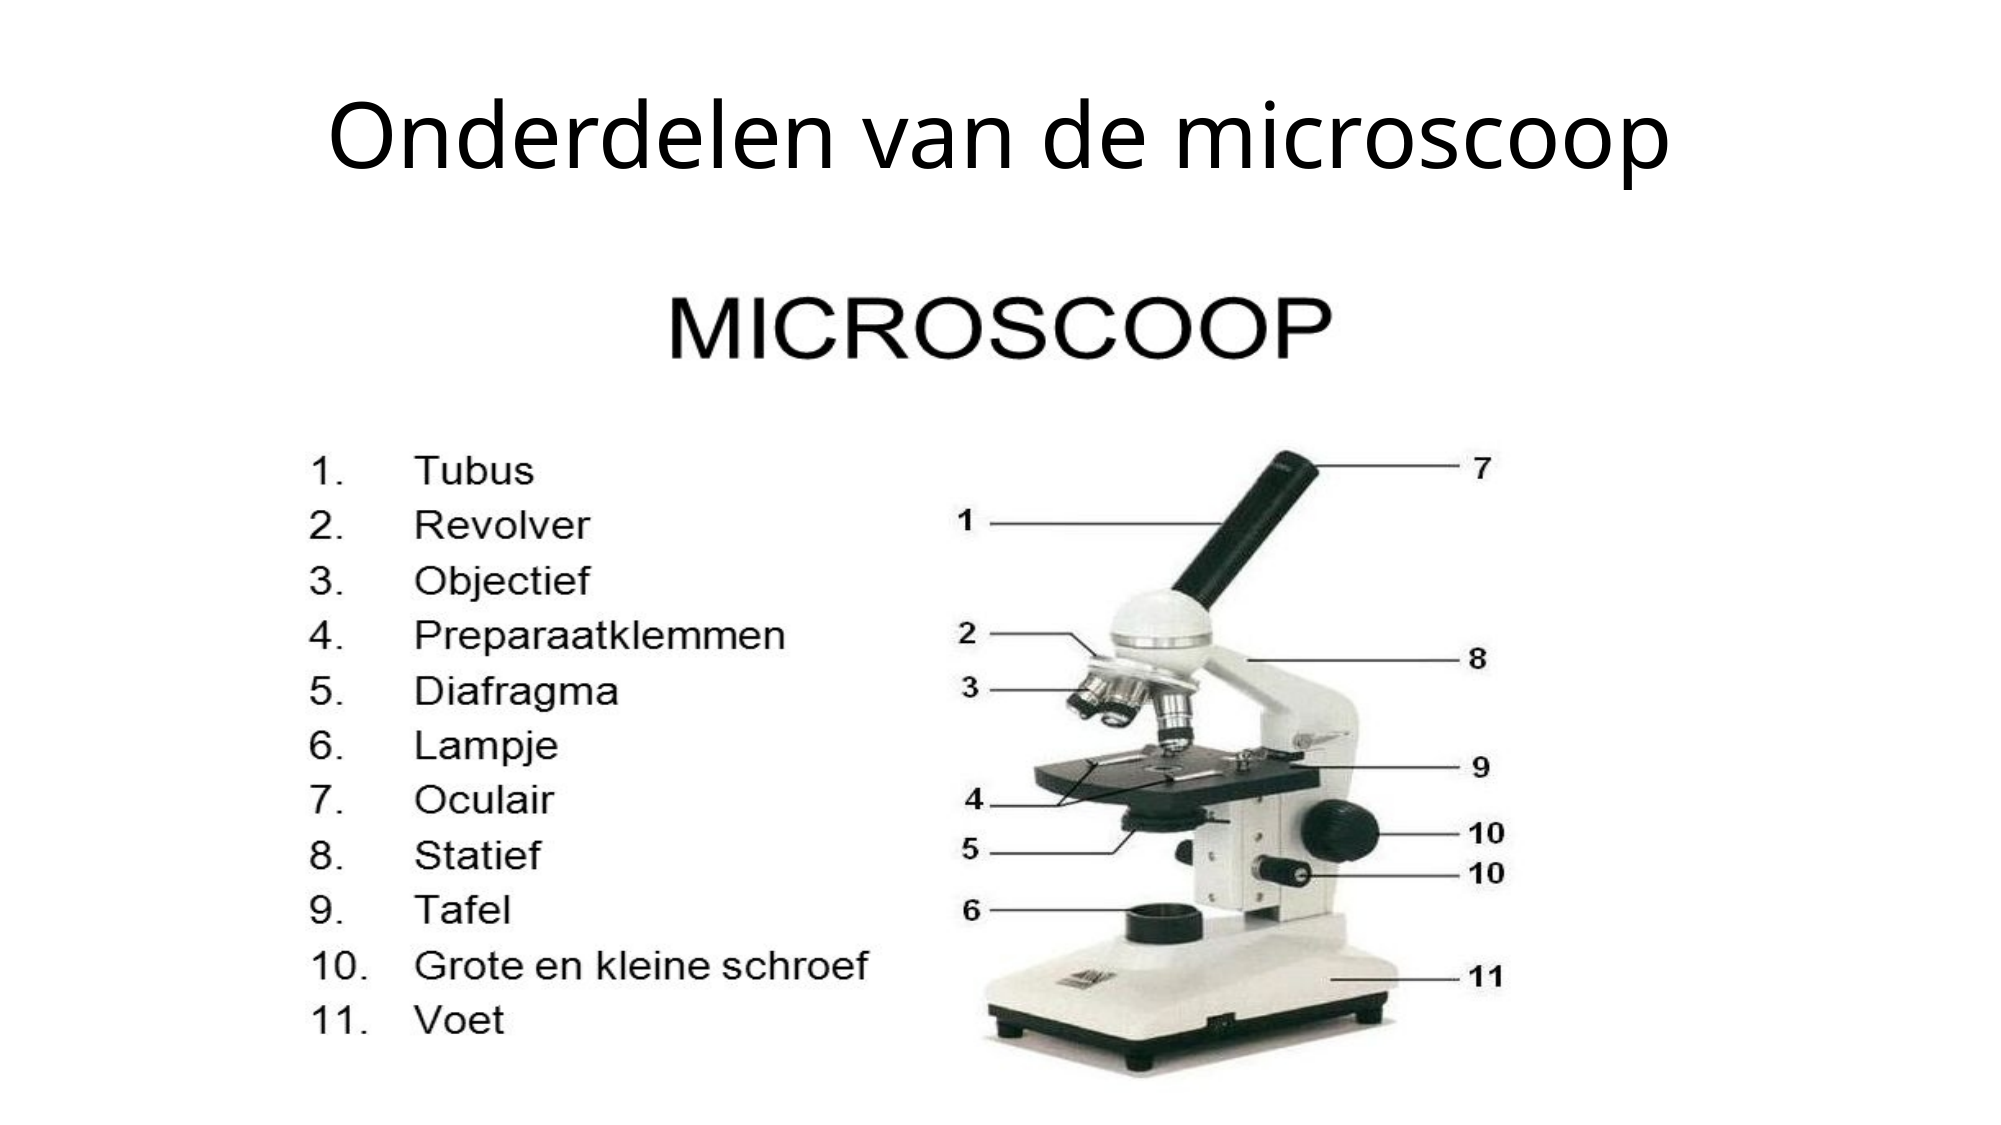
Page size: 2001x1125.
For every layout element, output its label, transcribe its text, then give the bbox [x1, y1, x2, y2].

picture [214, 200, 1786, 1125]
title Onderdelen van de microscoop [137, 59, 1863, 219]
